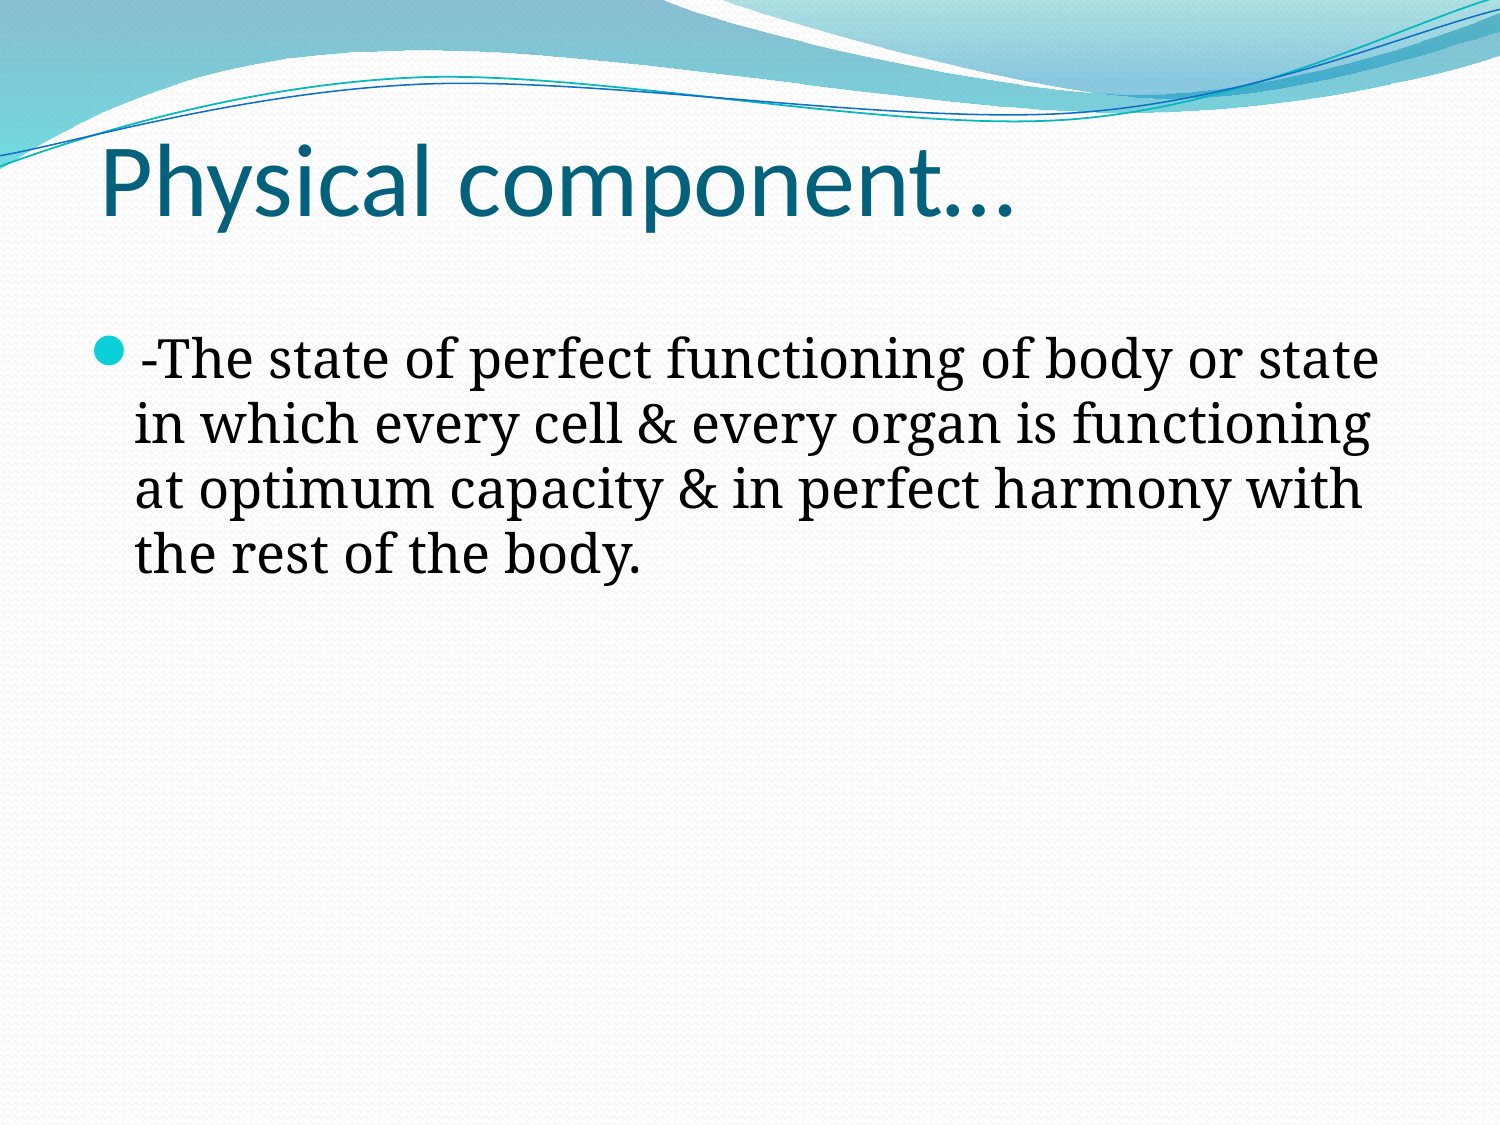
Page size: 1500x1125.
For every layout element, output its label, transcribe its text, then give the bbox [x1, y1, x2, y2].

list -The state of perfect functioning of body or state in which every cell & every organ is functioning at optimum capacity & in perfect harmony with the rest of the body. [75, 317, 1425, 1038]
text_box Physical component… [99, 50, 1450, 238]
